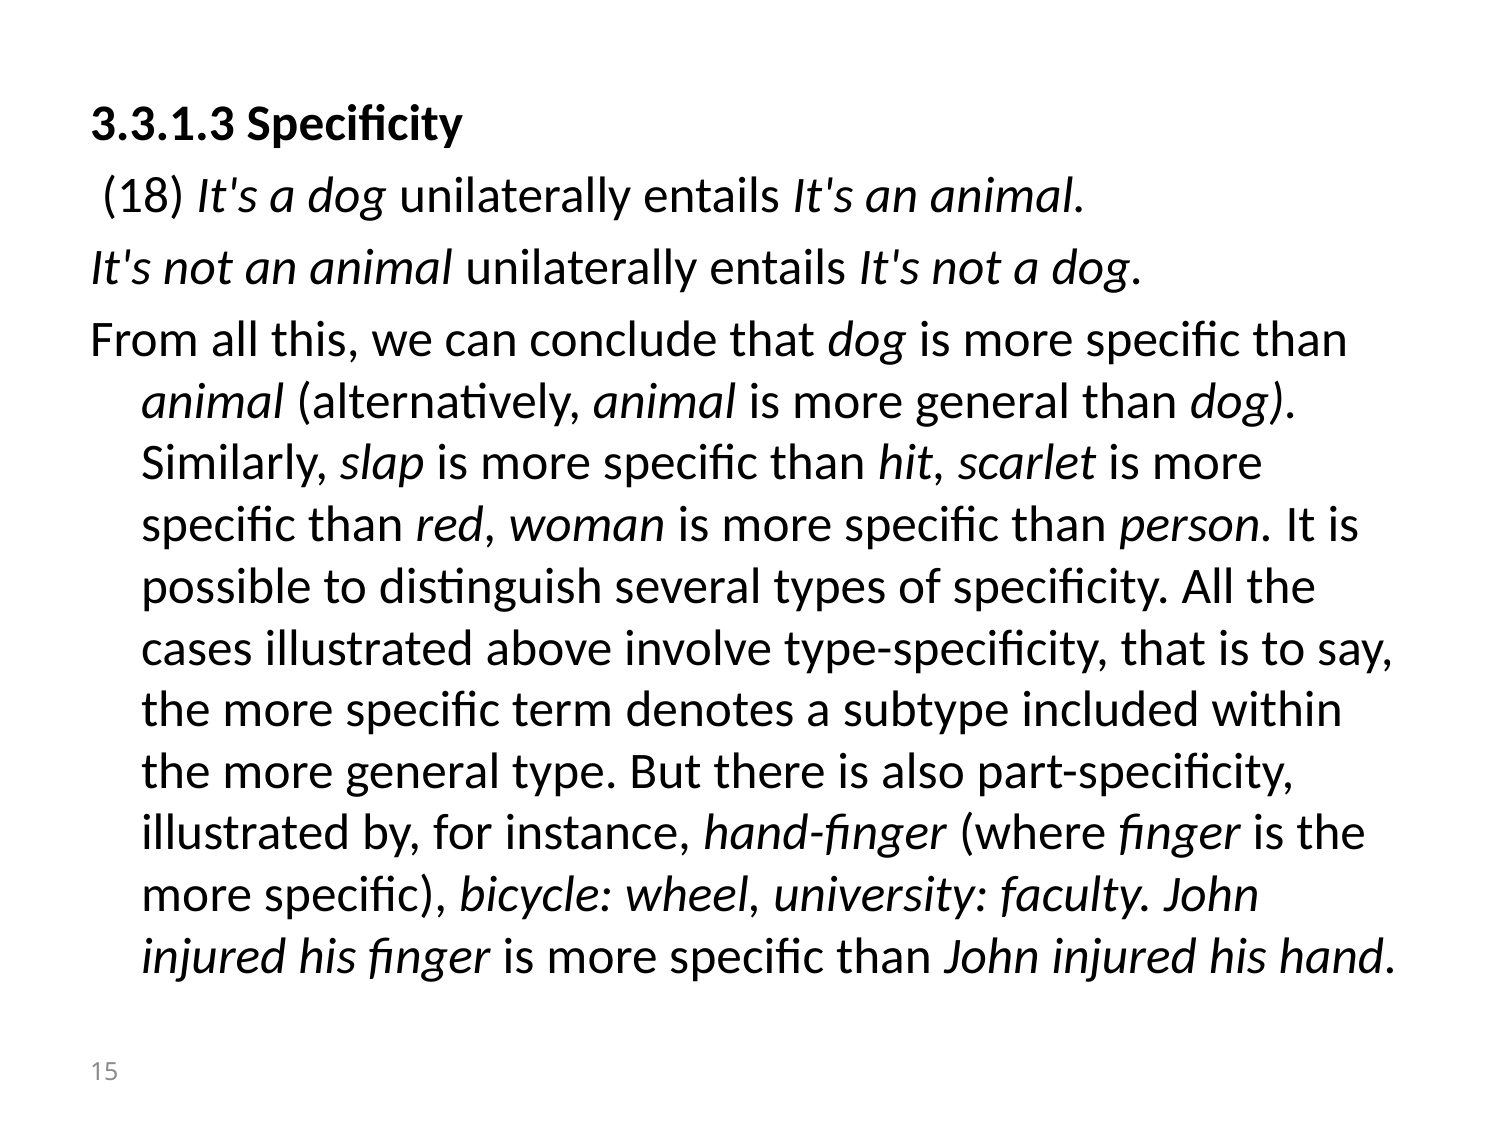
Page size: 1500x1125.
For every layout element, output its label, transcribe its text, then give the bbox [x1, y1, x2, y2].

list 3.3.1.3 Specificity (18) It's a dog unilaterally entails It's an animal. It's not an animal unilaterally entails It's not a dog. From all this, we can conclude that dog is more specific than animal (alternatively, animal is more general than dog). Similarly, slap is more specific than hit, scarlet is more specific than red, woman is more specific than person. It is possible to distinguish several types of specificity. All the cases illustrated above involve type-specificity, that is to say, the more specific term denotes a subtype included within the more general type. But there is also part-specificity, illustrated by, for instance, hand-finger (where finger is the more specific), bicycle: wheel, university: faculty. John injured his finger is more specific than John injured his hand. [75, 82, 1425, 1005]
slide_number 15 [75, 1042, 425, 1103]
